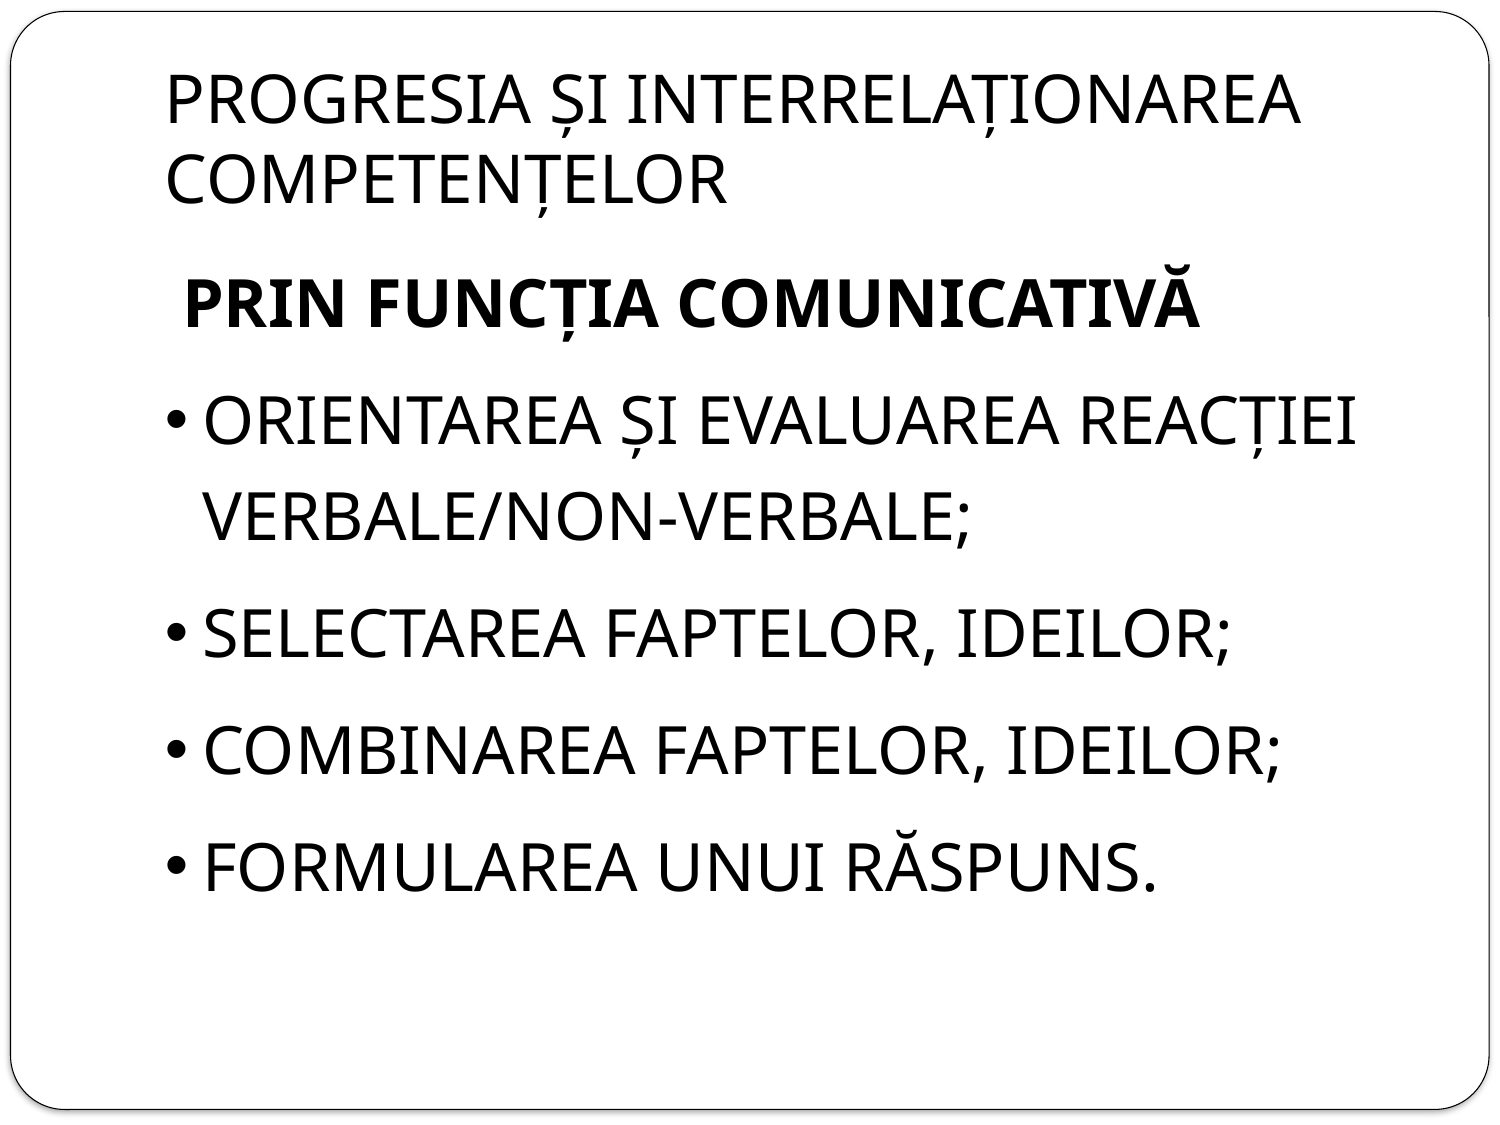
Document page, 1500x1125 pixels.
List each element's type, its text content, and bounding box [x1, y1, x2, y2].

list prin funcția comunicativă Orientarea și evaluarea reacției verbale/non-verbale; Selectarea faptelor, ideilor; Combinarea faptelor, ideilor; Formularea unui răspuns. [150, 237, 1425, 988]
title progresia și interrelaționarea competențelor [150, 45, 1425, 233]
